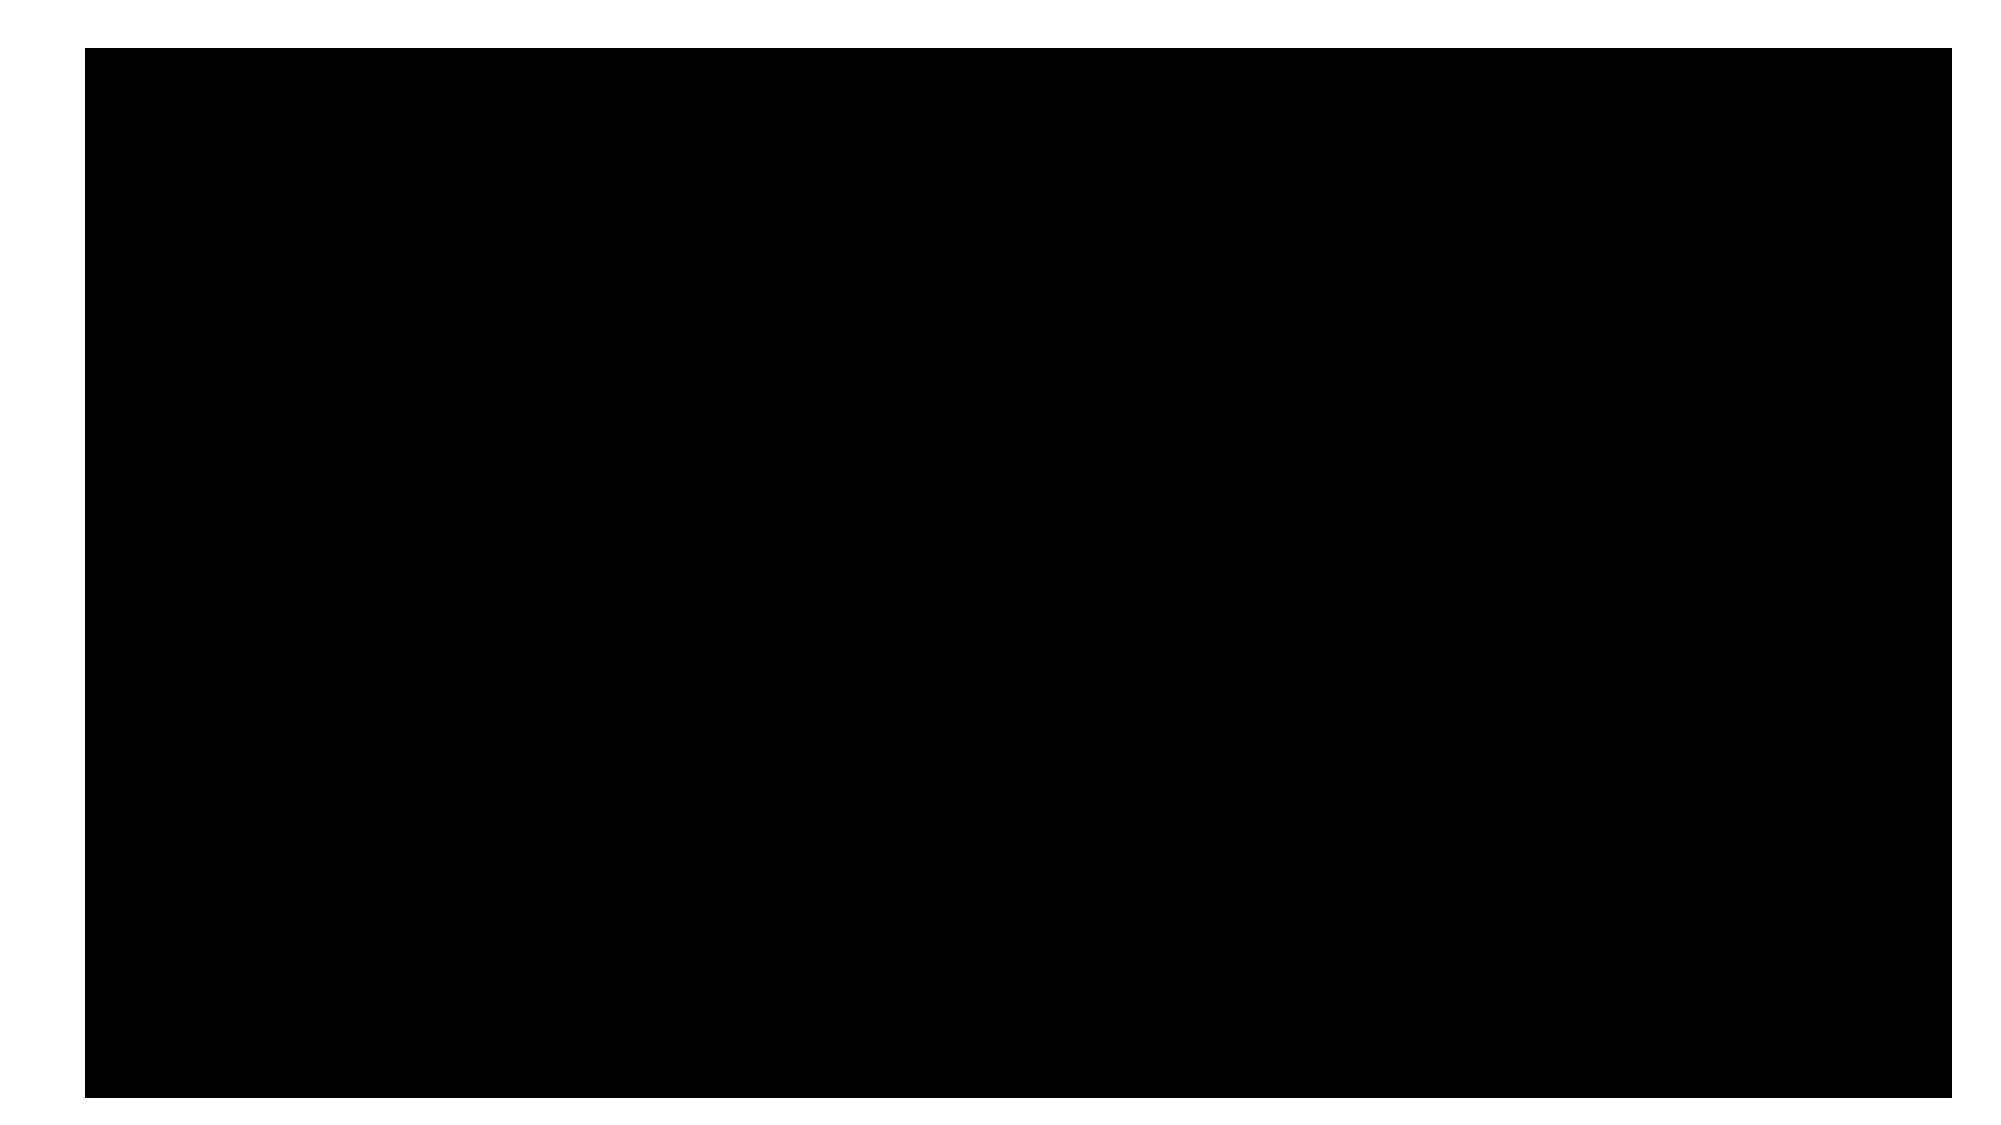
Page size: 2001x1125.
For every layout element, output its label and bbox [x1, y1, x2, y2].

text_box [85, 47, 1953, 1099]
